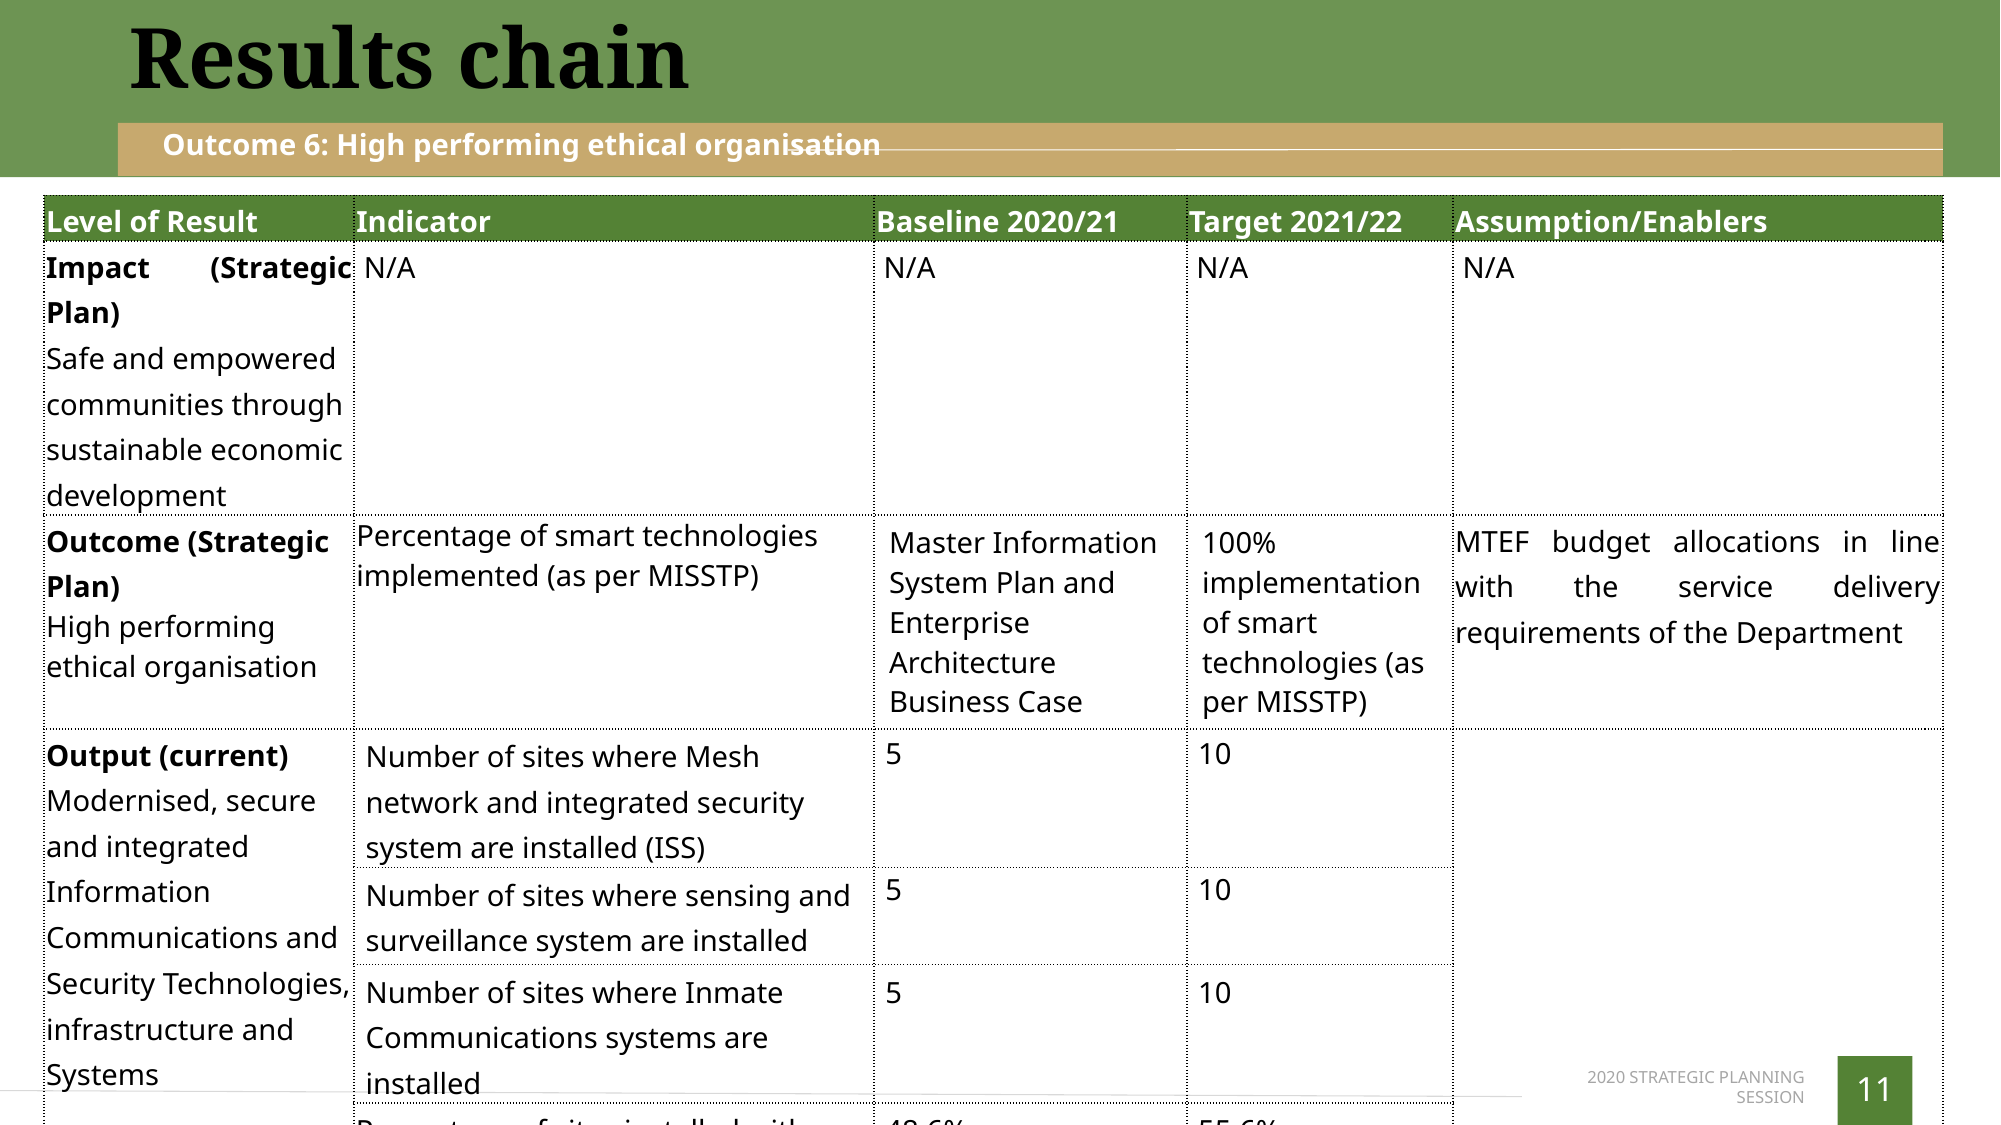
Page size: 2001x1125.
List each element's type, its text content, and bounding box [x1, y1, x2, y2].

table_cell Number of sites where Mesh network and integrated security system are installed (ISS) [354, 729, 874, 867]
table_cell 48.6% [874, 1103, 1187, 1125]
table_cell Number of sites where sensing and surveillance system are installed [354, 867, 874, 965]
table_cell MTEF budget allocations in line with the service delivery requirements of the Department [1453, 515, 1943, 729]
table_cell N/A [1187, 241, 1453, 515]
table_cell 5 [874, 729, 1187, 867]
table_cell Master Information System Plan and Enterprise Architecture Business Case [874, 515, 1187, 729]
table_cell 100% implementation of smart technologies (as per MISSTP) [1187, 515, 1453, 729]
text_box Outcome 6: High performing ethical organisation [162, 125, 1290, 161]
table_cell N/A [354, 241, 874, 515]
table_cell Impact (Strategic Plan) Safe and empowered communities through sustainable economic development [44, 241, 354, 515]
title Results chain [114, 17, 1888, 106]
table_cell Number of sites where Inmate Communications systems are installed [354, 965, 874, 1103]
table_cell 55.6% [1187, 1103, 1453, 1125]
table_cell 5 [874, 867, 1187, 965]
table_cell Output (current) Modernised, secure and integrated Information Communications and Security Technologies, infrastructure and Systems [44, 729, 354, 1125]
table_cell 10 [1187, 729, 1453, 867]
table_cell [1453, 729, 1943, 1125]
table_header Baseline 2020/21 [874, 195, 1187, 241]
table_cell 10 [1187, 867, 1453, 965]
table_header Level of Result [44, 195, 354, 241]
table_header Indicator [354, 195, 874, 241]
table_cell Percentage of sites installed with network infrastructure [354, 1103, 874, 1125]
table_cell 5 [874, 965, 1187, 1103]
table_cell Outcome (Strategic Plan) High performing ethical organisation [44, 515, 354, 729]
table_cell 10 [1187, 965, 1453, 1103]
table_cell Percentage of smart technologies implemented (as per MISSTP) [354, 515, 874, 729]
table_header Target 2021/22 [1187, 195, 1453, 241]
table_header Assumption/Enablers [1453, 195, 1943, 241]
table_cell N/A [1453, 241, 1943, 515]
table_cell N/A [874, 241, 1187, 515]
